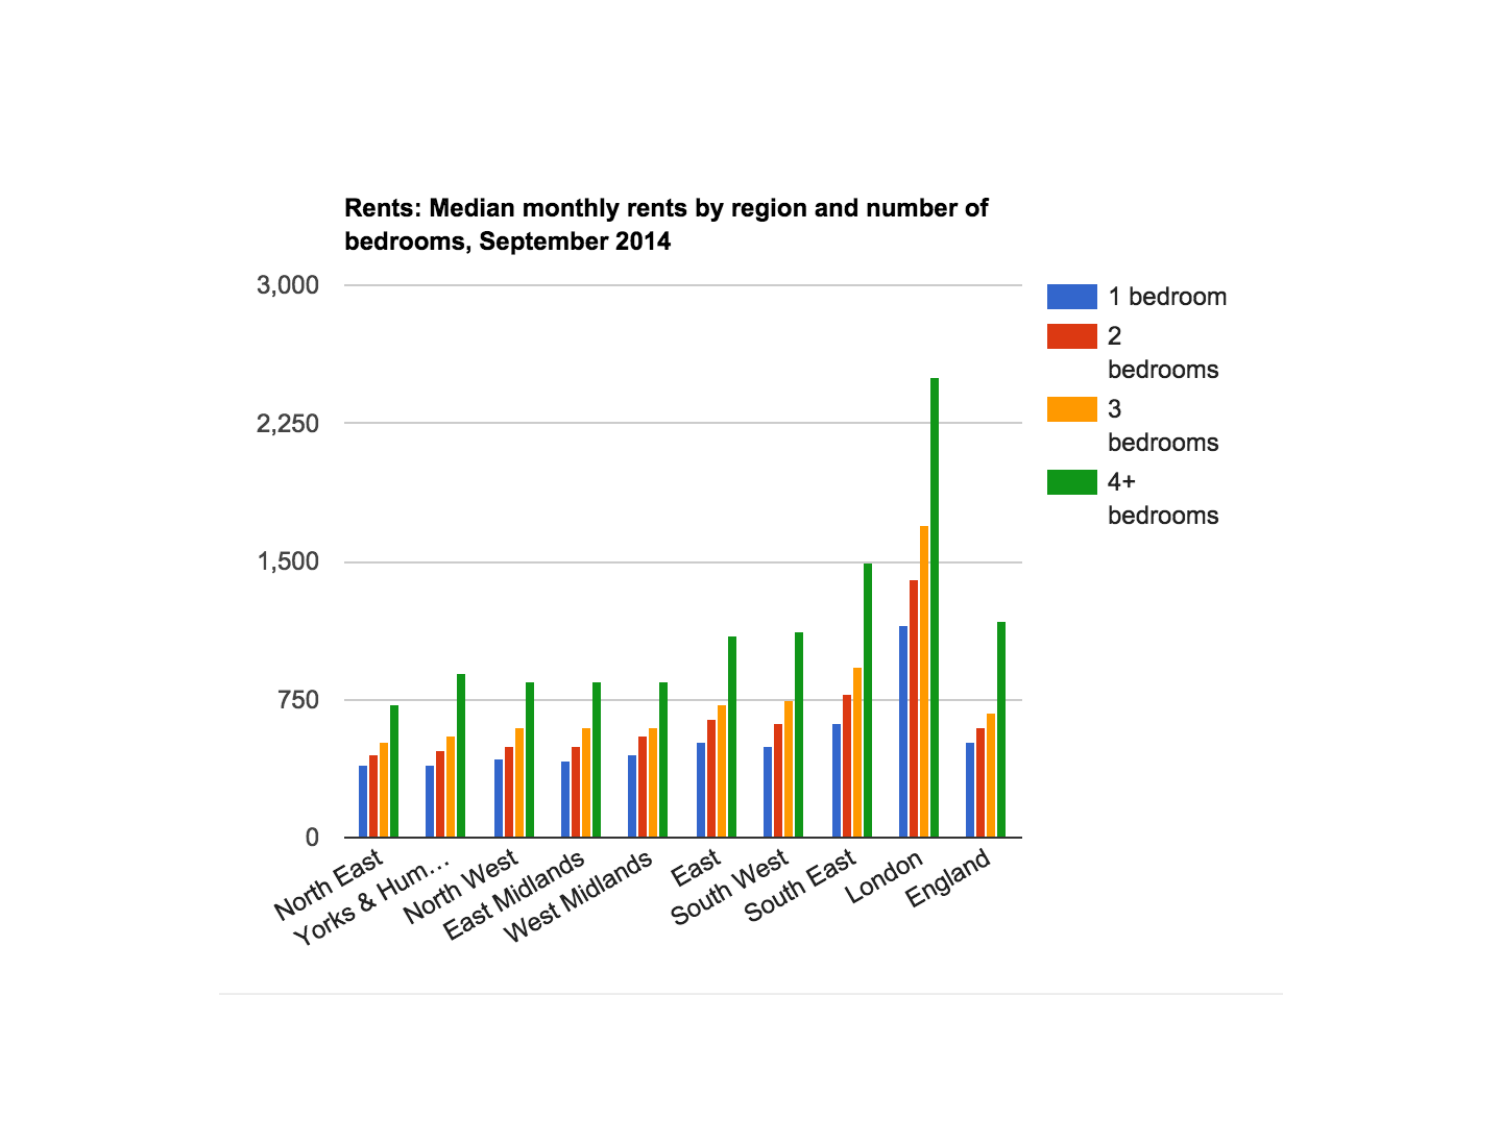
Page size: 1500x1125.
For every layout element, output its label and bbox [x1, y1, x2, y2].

picture [217, 129, 1283, 995]
